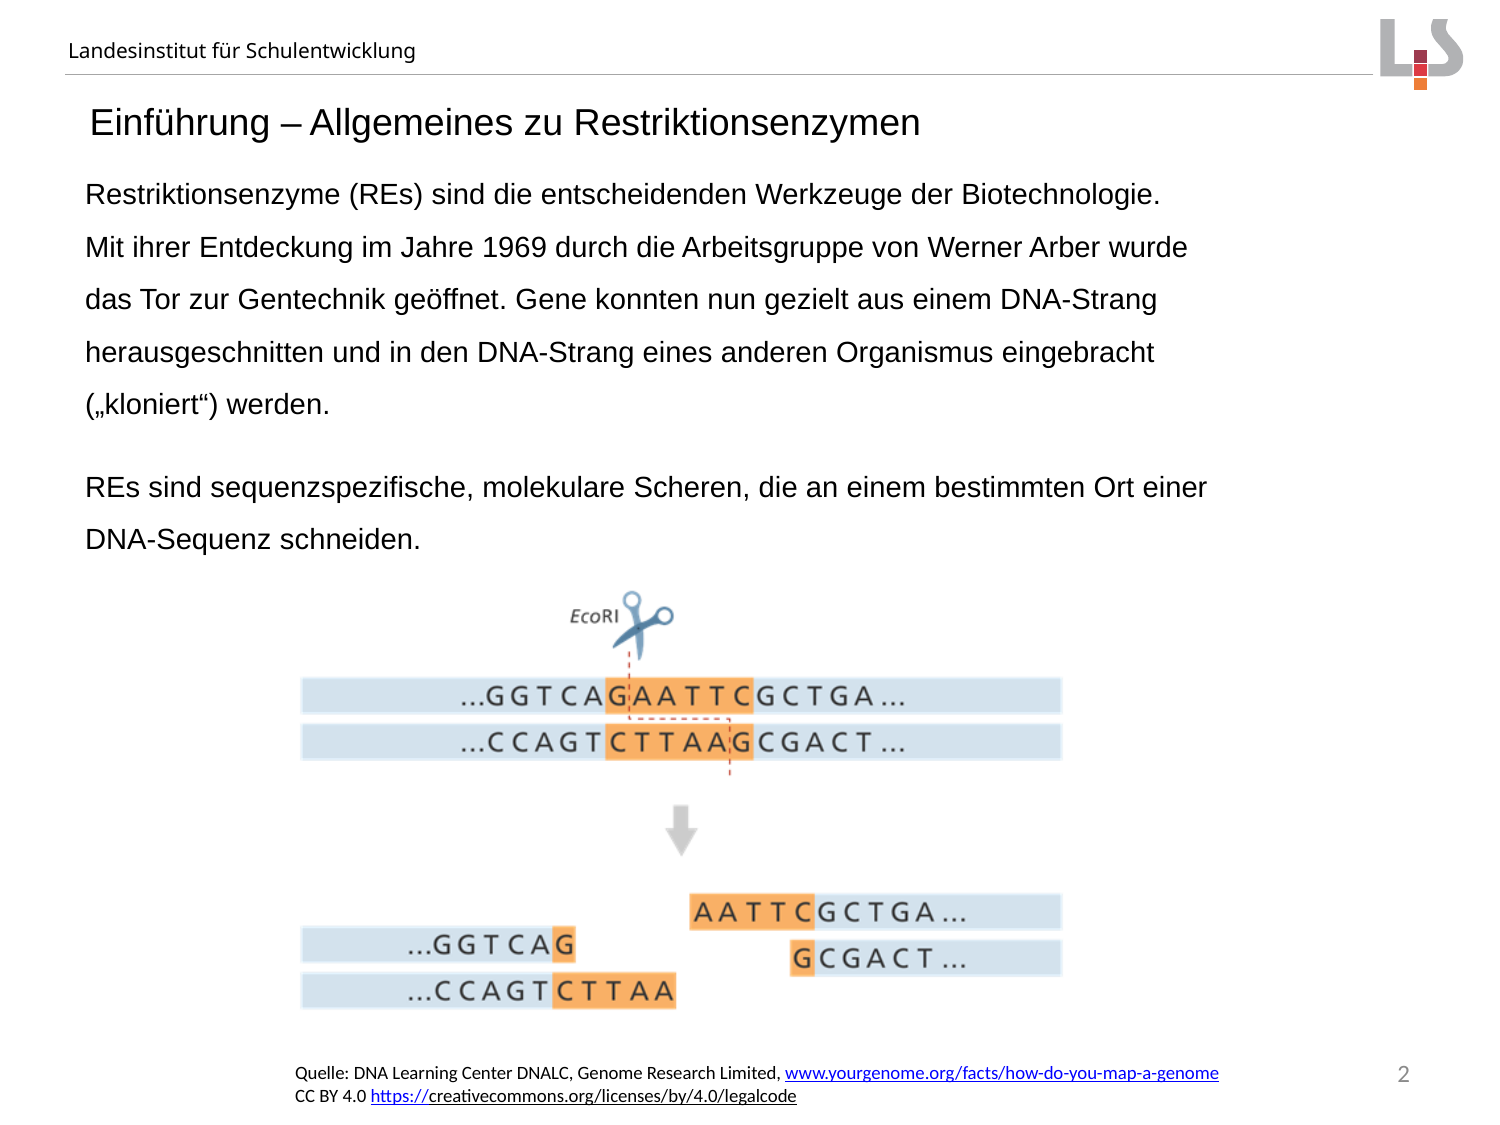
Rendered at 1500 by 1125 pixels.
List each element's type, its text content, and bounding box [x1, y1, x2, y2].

slide_number 2 [1074, 1042, 1425, 1103]
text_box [52, 18, 1464, 91]
text_box Quelle: DNA Learning Center DNALC, Genome Research Limited, www.yourgenome.org/facts/how-do-you-map-a-genome CC BY 4.0 https://creativecommons.org/licenses/by/4.0/legalcode [280, 1053, 1275, 1114]
picture [295, 586, 1071, 1015]
text_box Restriktionsenzyme (REs) sind die entscheidenden Werkzeuge der Biotechnologie. Mit ihrer Entdeckung im Jahre 1969 durch die Arbeitsgruppe von Werner Arber wurde das Tor zur Gentechnik geöffnet. Gene konnten nun gezielt aus einem DNA-Strang herausgeschnitten und in den DNA-Strang eines anderen Organismus eingebracht („kloniert“) werden. REs sind sequenzspezifische, molekulare Scheren, die an einem bestimmten Ort einer DNA-Sequenz schneiden. [70, 151, 1233, 563]
text_box Einführung – Allgemeines zu Restriktionsenzymen [74, 99, 937, 151]
